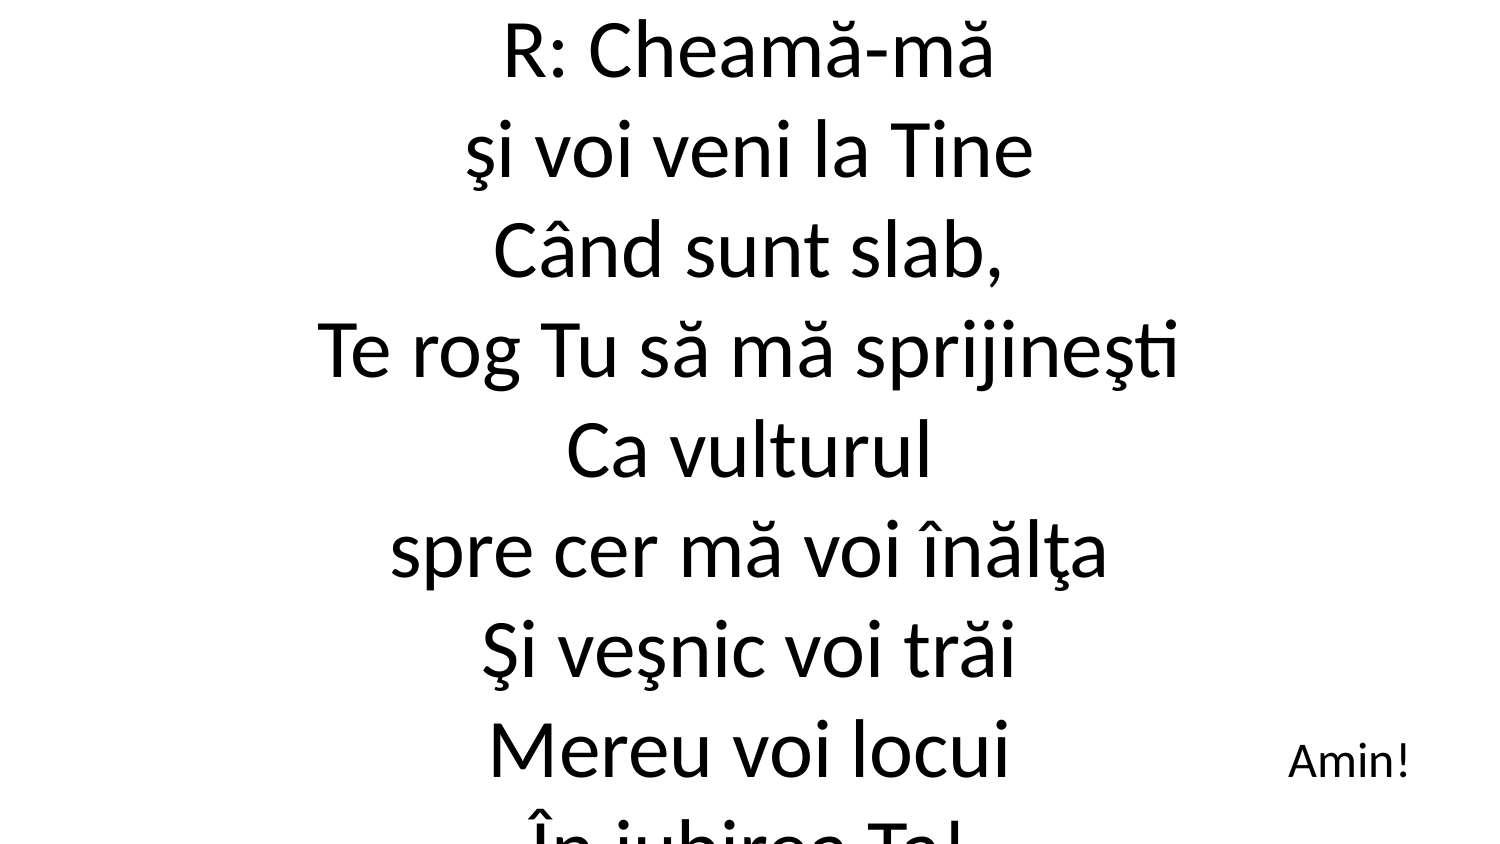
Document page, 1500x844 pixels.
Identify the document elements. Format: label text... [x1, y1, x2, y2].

text_box R: Cheamă-mă şi voi veni la Tine Când sunt slab, Te rog Tu să mă sprijineşti Ca vulturul spre cer mă voi înălţa Şi veşnic voi trăi Mereu voi locui În iubirea Ta! [302, 0, 1198, 844]
text_box Amin! [1273, 674, 1427, 795]
